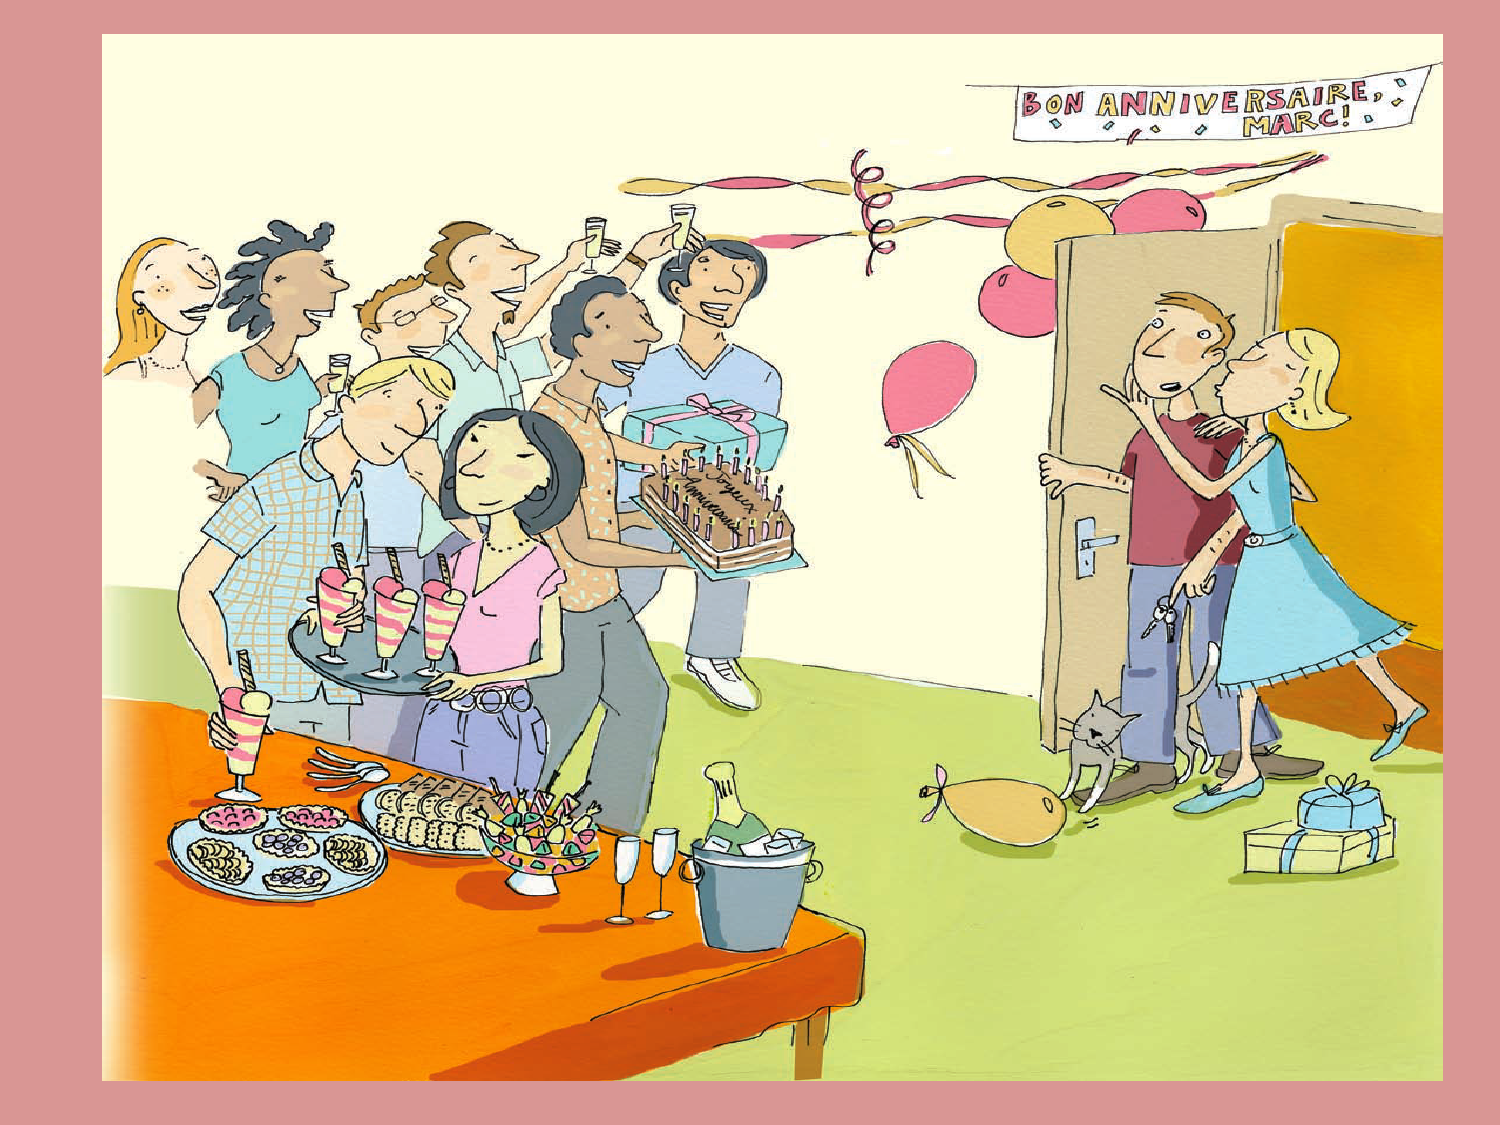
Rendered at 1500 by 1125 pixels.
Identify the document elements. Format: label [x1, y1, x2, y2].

picture [102, 34, 1443, 1081]
